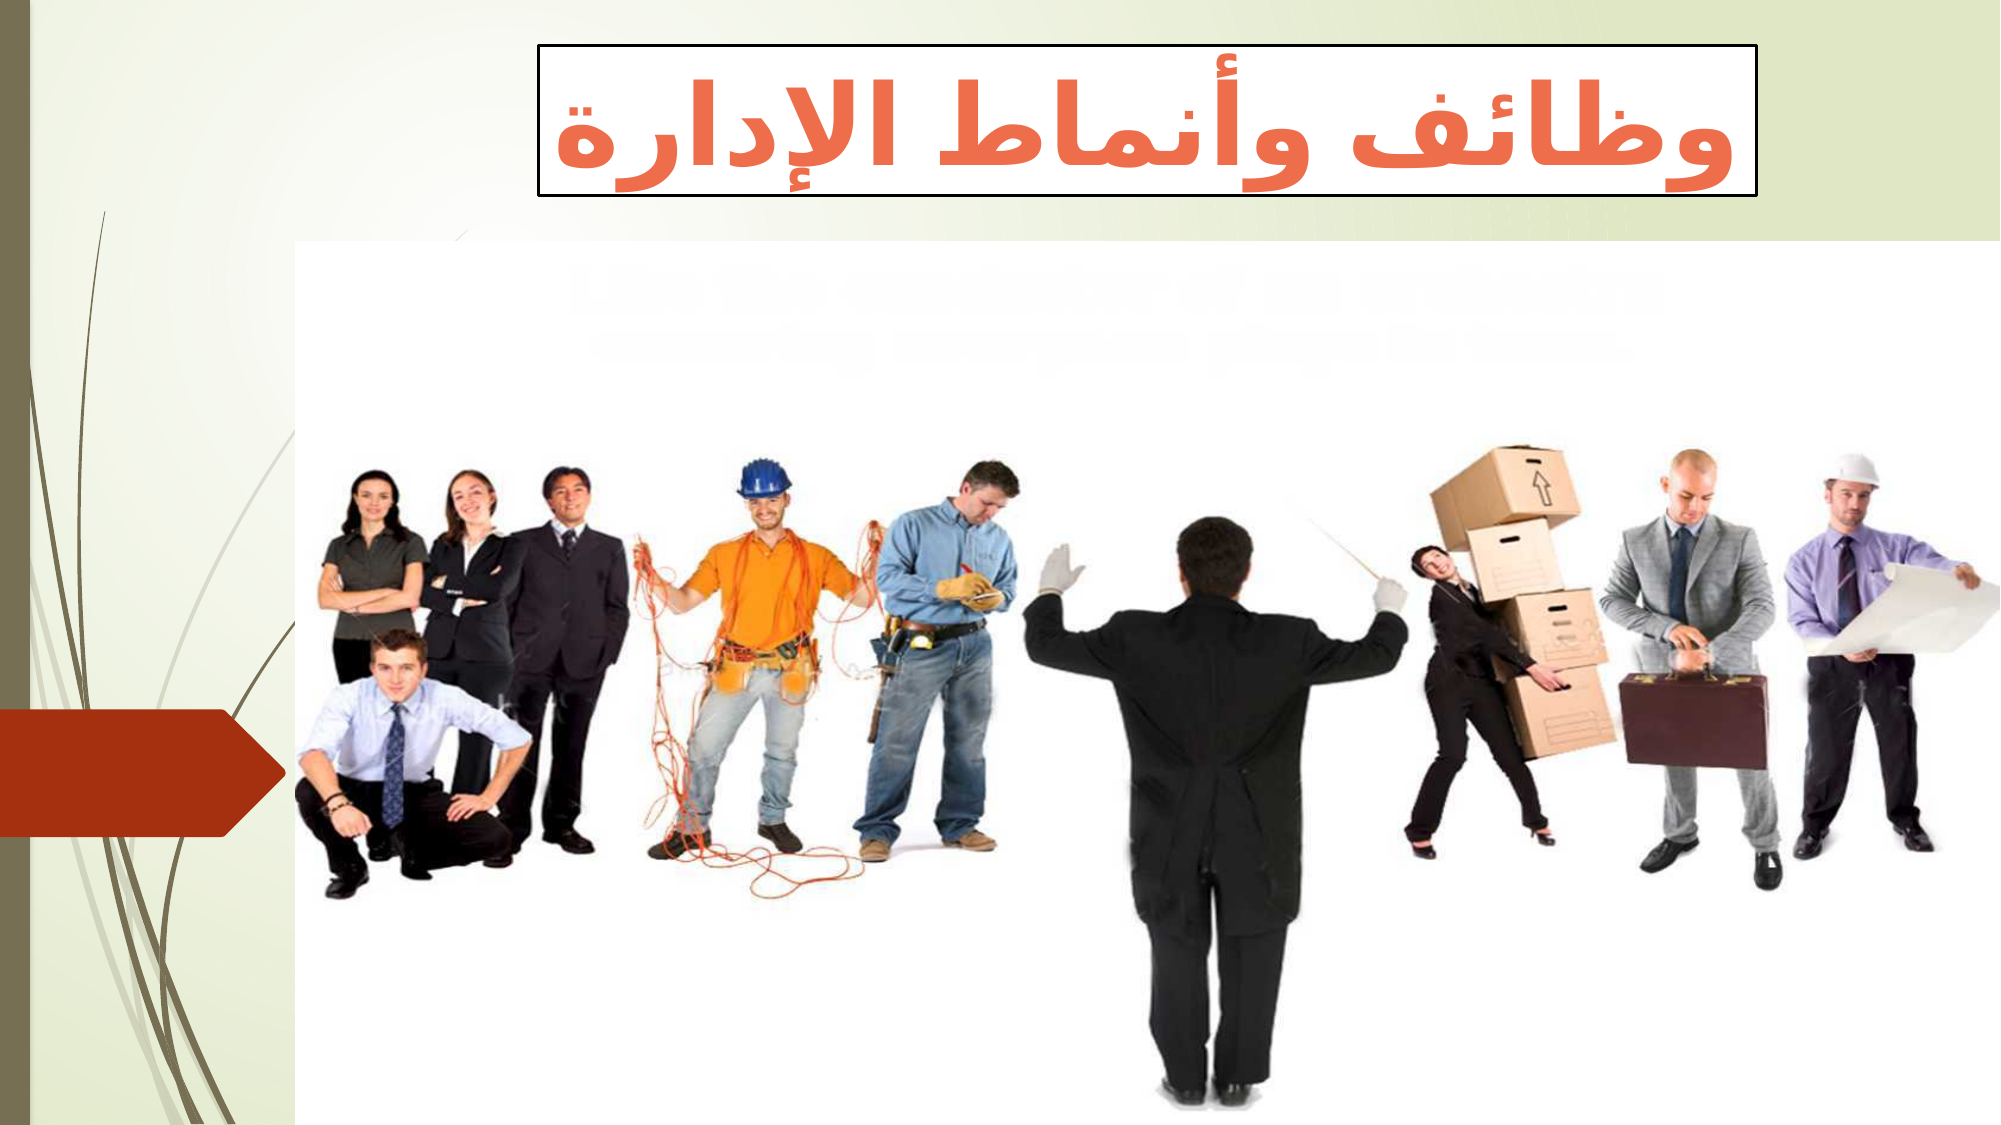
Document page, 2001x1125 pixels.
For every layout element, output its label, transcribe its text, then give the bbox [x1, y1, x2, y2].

picture [295, 241, 2000, 1125]
text_box وظائف وأنماط الإدارة [537, 44, 1758, 197]
